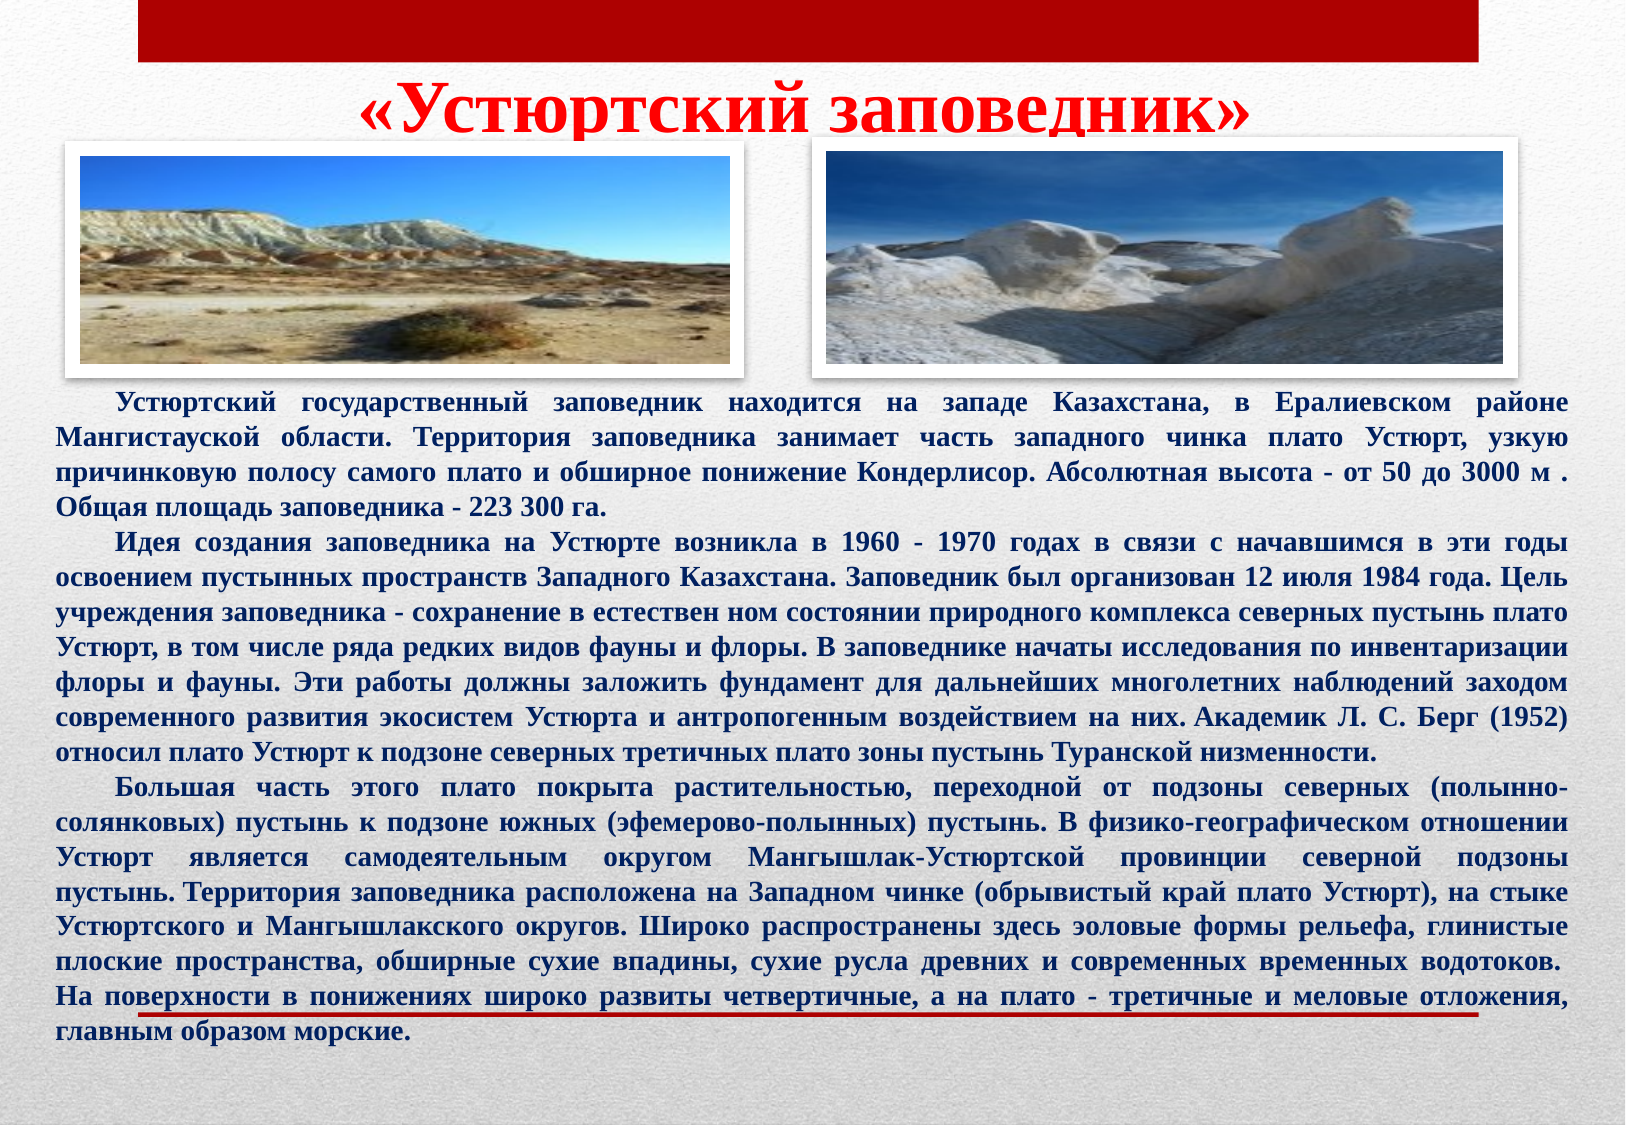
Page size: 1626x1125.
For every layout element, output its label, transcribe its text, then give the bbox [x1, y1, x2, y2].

text_box «Устюртский заповедник» [135, 49, 1476, 155]
picture [825, 150, 1504, 365]
text_box Устюртский государственный заповедник находится на западе Казахстана, в Ералиевском районе Мангистауской области. Территория заповедника занимает часть западного чинка плато Устюрт, узкую причинковую полосу самого плато и обширное понижение Кондерлисор. Абсолютная высота - от 50 до 3000 м . Общая площадь заповедника - 223 300 га. Идея создания заповедника на Устюрте возникла в 1960 - 1970 годах в связи с начавшимся в эти годы освоением пустынных пространств Западного Казахстана. Заповедник был организован 12 июля 1984 года. Цель учреждения заповедника - сохранение в естествен ном состоянии природного комплекса северных пустынь плато Устюрт, в том числе ряда редких видов фауны и флоры. В заповеднике начаты исследования по инвентаризации флоры и фауны. Эти работы должны заложить фундамент для дальнейших многолетних наблюдений заходом современного развития экосистем Устюрта и антропогенным воздействием на них. Академик Л. С. Берг (1952) относил плато Устюрт к подзоне северных третичных плато зоны пустынь Туранской низменности. Большая часть этого плато покрыта растительностью, переходной от подзоны северных (полынно-солянковых) пустынь к подзоне южных (эфемерово-полынных) пустынь. В физико-географическом отношении Устюрт является самодеятельным округом Мангышлак-Устюртской провинции северной подзоны пустынь. Территория заповедника расположена на Западном чинке (обрывистый край плато Устюрт), на стыке Устюртского и Мангышлакского округов. Широко распространены здесь эоловые формы рельефа, глинистые плоские пространства, обширные сухие впадины, сухие русла древних и современных временных водотоков. На поверхности в понижениях широко развиты четвертичные, а на плато - третичные и меловые отложения, главным образом морские. [40, 374, 1585, 1054]
picture [78, 155, 731, 365]
